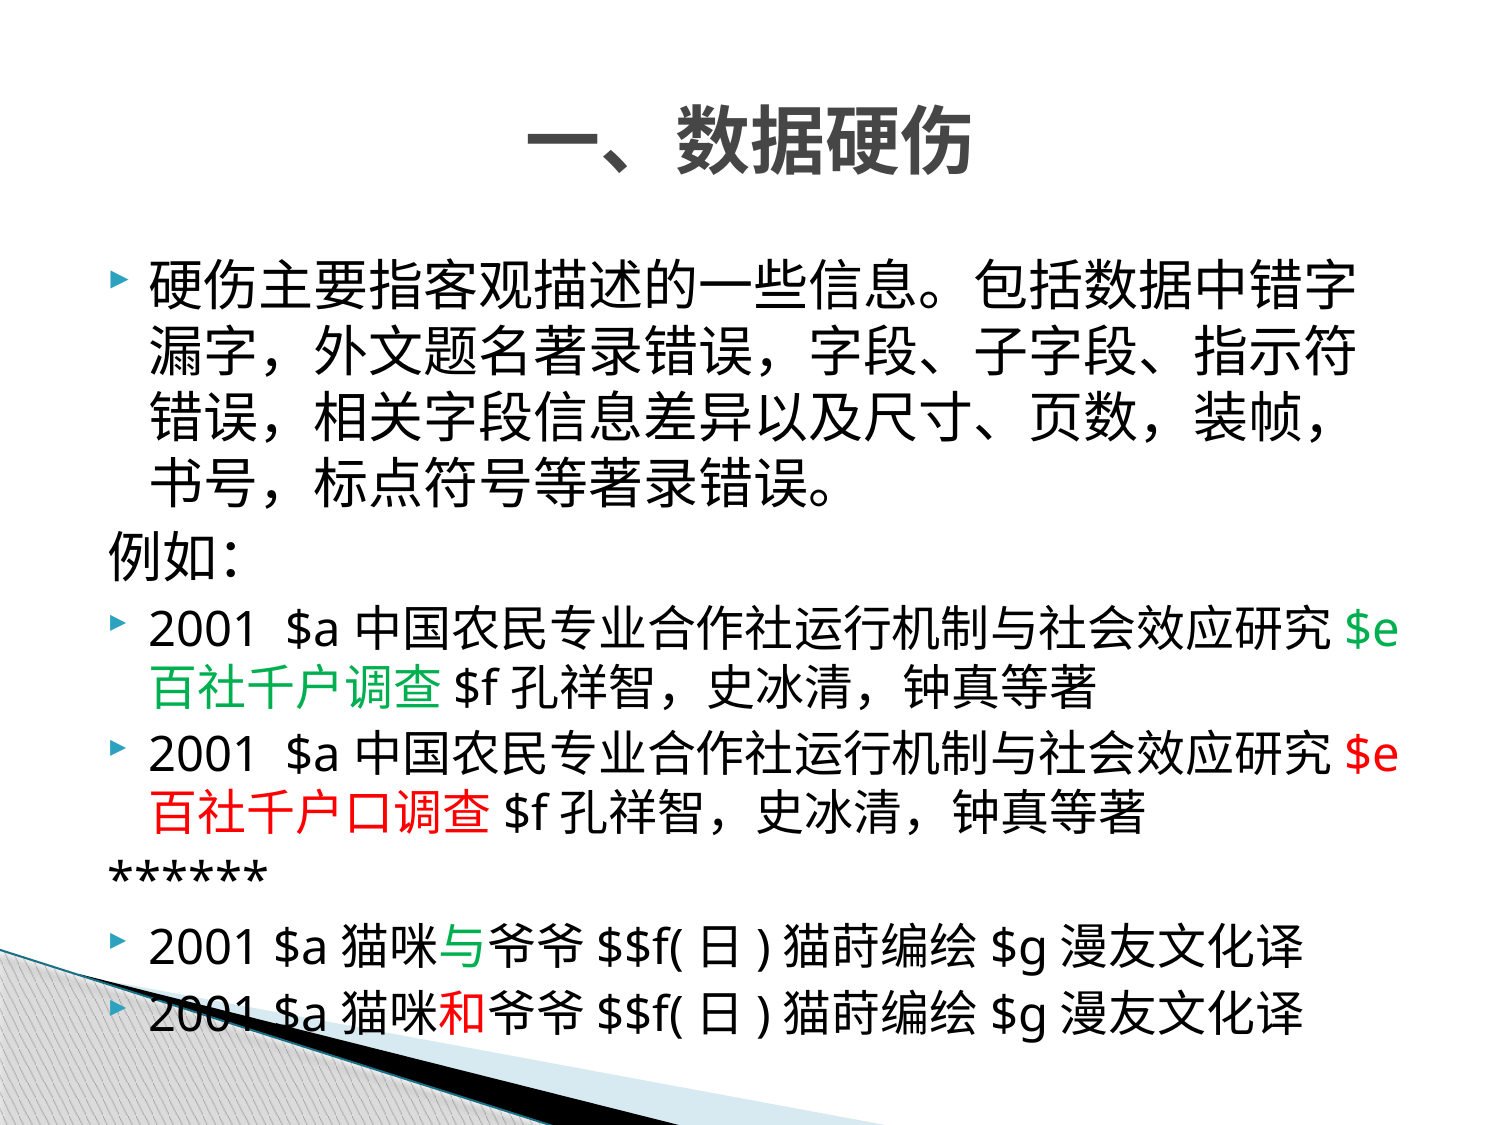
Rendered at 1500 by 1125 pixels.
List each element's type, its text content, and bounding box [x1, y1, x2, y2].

title 一、数据硬伤 [75, 45, 1425, 233]
list 硬伤主要指客观描述的一些信息。包括数据中错字漏字，外文题名著录错误，字段、子字段、指示符错误，相关字段信息差异以及尺寸、页数，装帧，书号，标点符号等著录错误。 例如： 2001 $a中国农民专业合作社运行机制与社会效应研究$e百社千户调查$f孔祥智，史冰清，钟真等著 2001 $a中国农民专业合作社运行机制与社会效应研究$e百社千户口调查$f孔祥智，史冰清，钟真等著 ****** 2001 $a猫咪与爷爷$$f(日)猫莳编绘$g漫友文化译 2001 $a猫咪和爷爷$$f(日)猫莳编绘$g漫友文化译 [75, 243, 1425, 1055]
